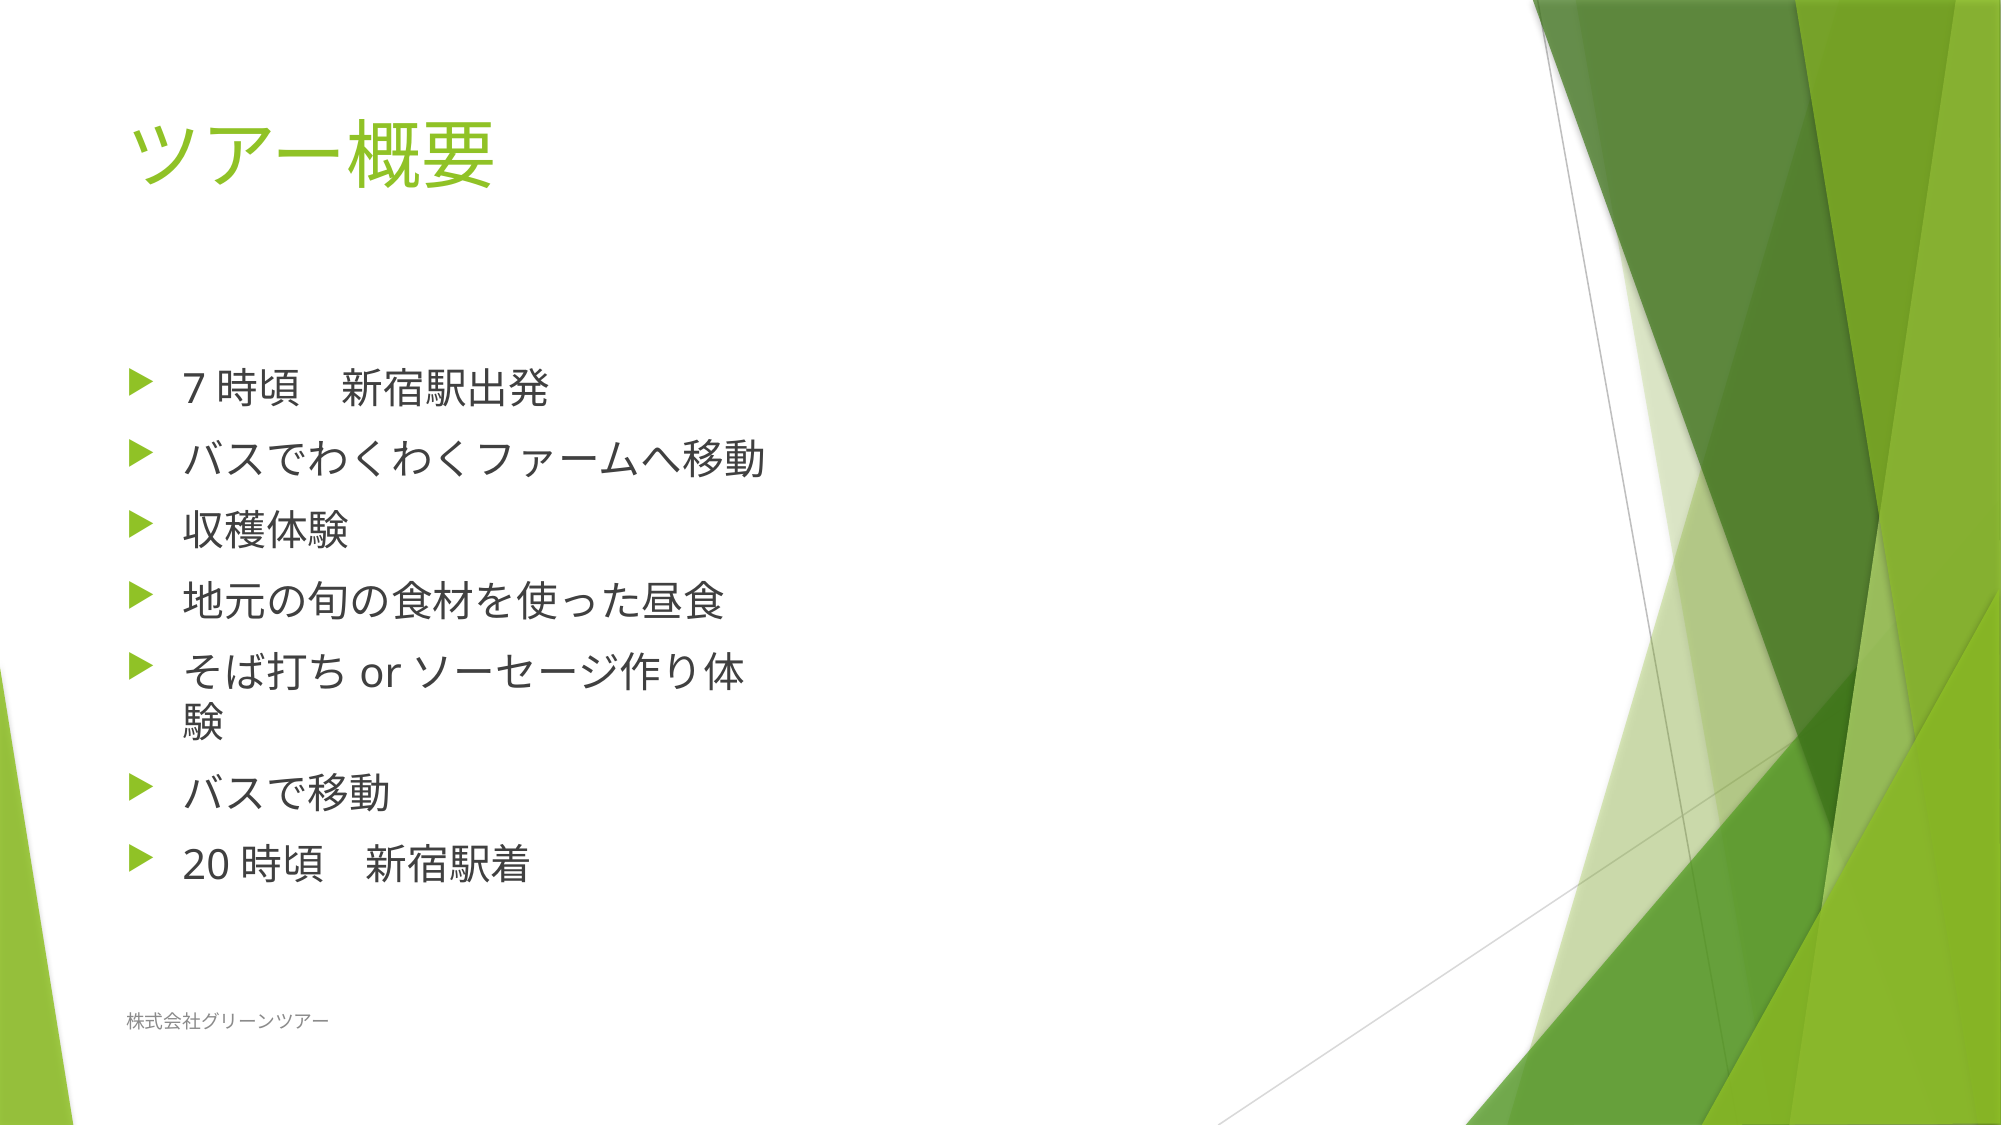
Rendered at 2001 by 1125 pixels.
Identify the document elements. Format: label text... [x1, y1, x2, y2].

list 7時頃 新宿駅出発 バスでわくわくファームへ移動 収穫体験 地元の旬の食材を使った昼食 そば打ちorソーセージ作り体験 バスで移動 20時頃 新宿駅着 [111, 354, 798, 991]
footer 株式会社グリーンツアー [111, 991, 1145, 1051]
title ツアー概要 [111, 99, 1522, 317]
